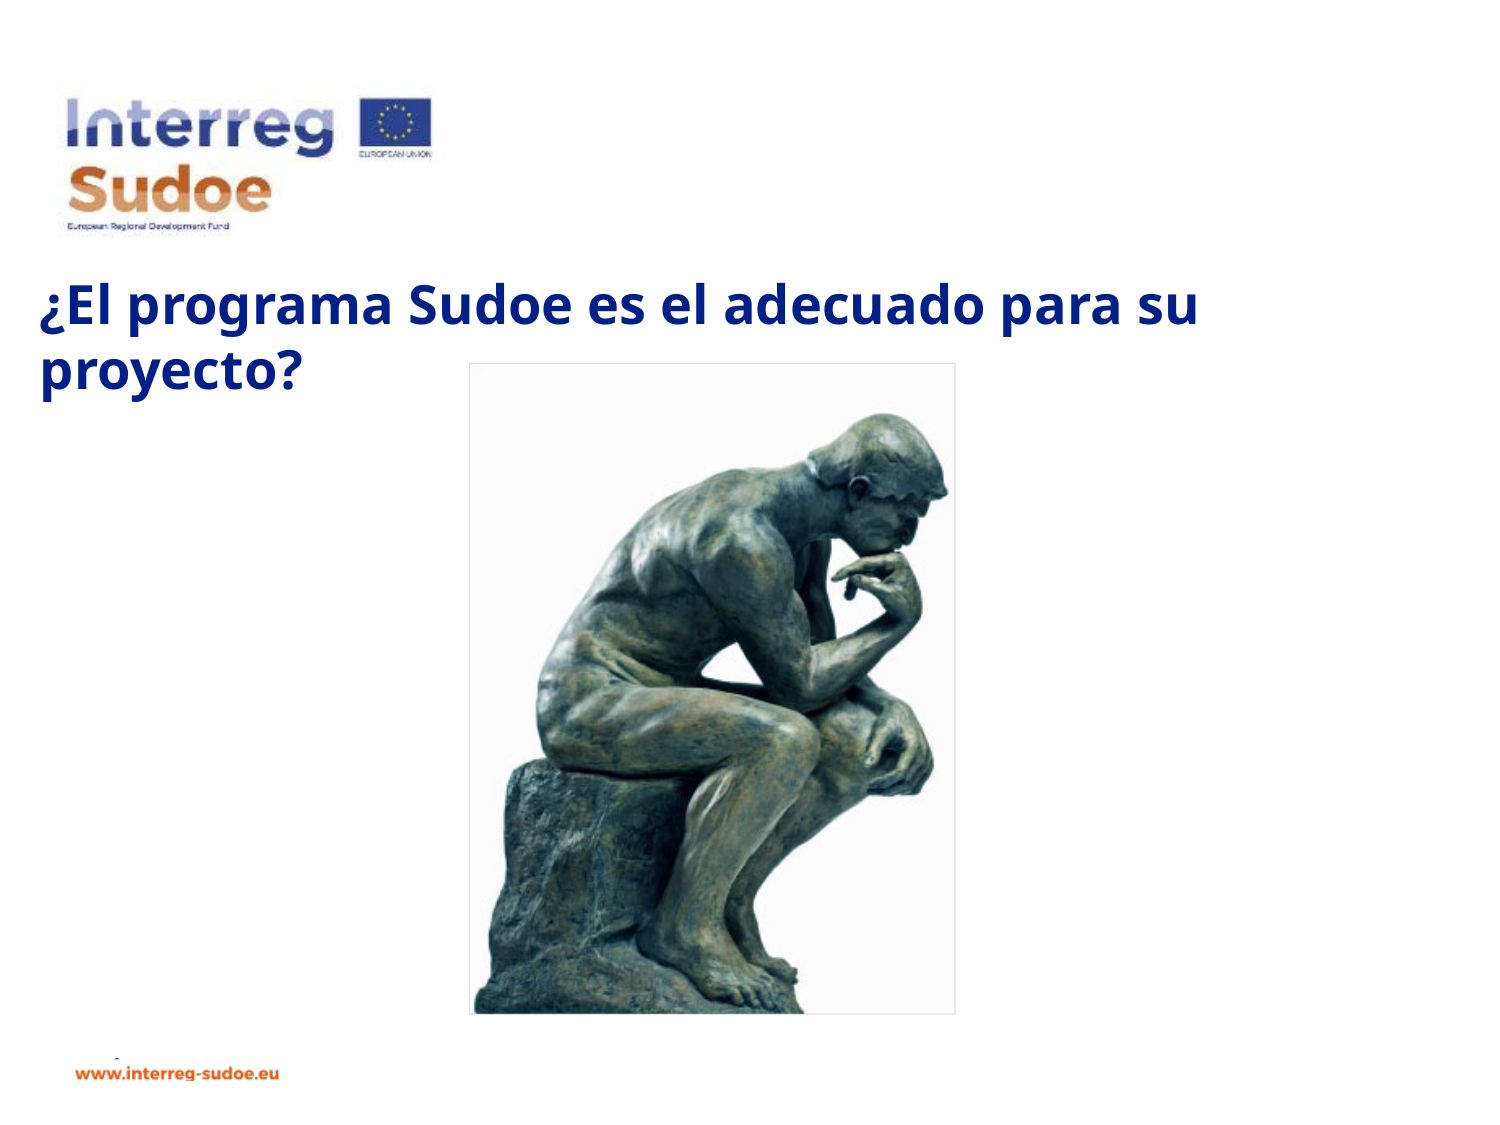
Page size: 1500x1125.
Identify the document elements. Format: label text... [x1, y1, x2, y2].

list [468, 362, 957, 1016]
picture [32, 62, 467, 262]
title ¿El programa Sudoe es el adecuado para su proyecto? [24, 262, 1475, 375]
